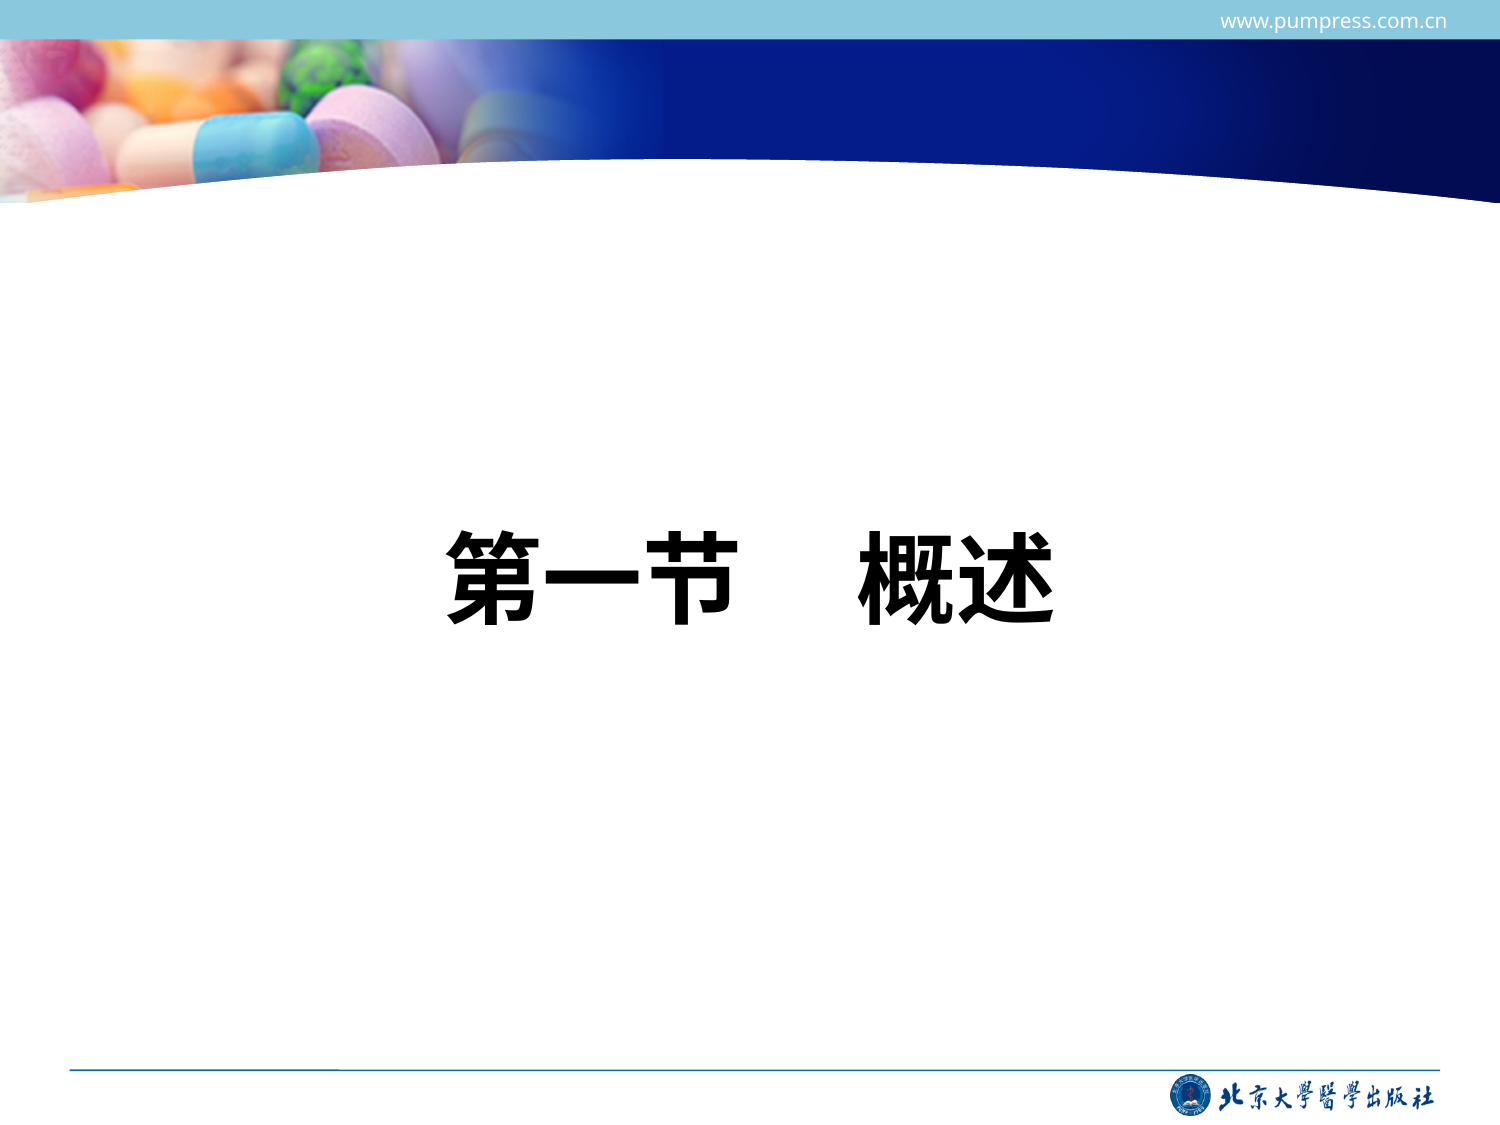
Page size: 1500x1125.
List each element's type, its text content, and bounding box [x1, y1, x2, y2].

picture [1170, 1074, 1436, 1118]
picture [0, 40, 1500, 203]
slide_number www.pumpress.com.cn [1024, 0, 1463, 38]
list 第一节 概述 [112, 456, 1388, 703]
